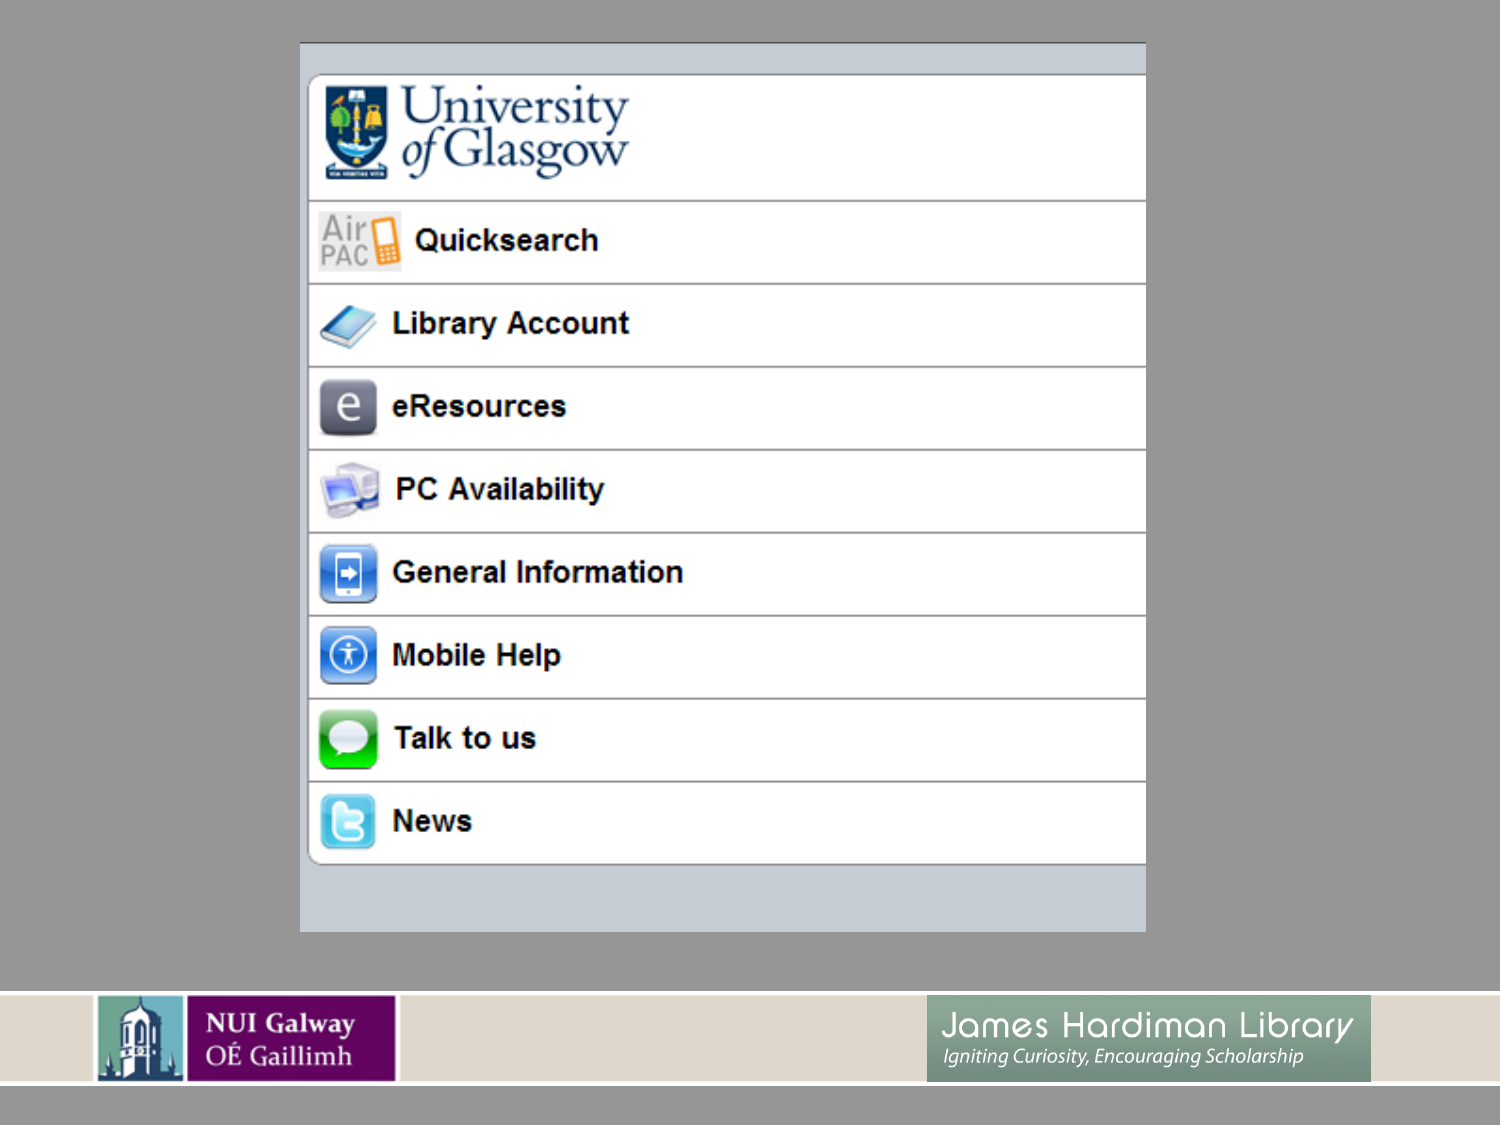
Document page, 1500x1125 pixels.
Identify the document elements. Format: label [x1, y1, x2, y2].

picture [300, 42, 1146, 932]
picture [0, 991, 1500, 1087]
